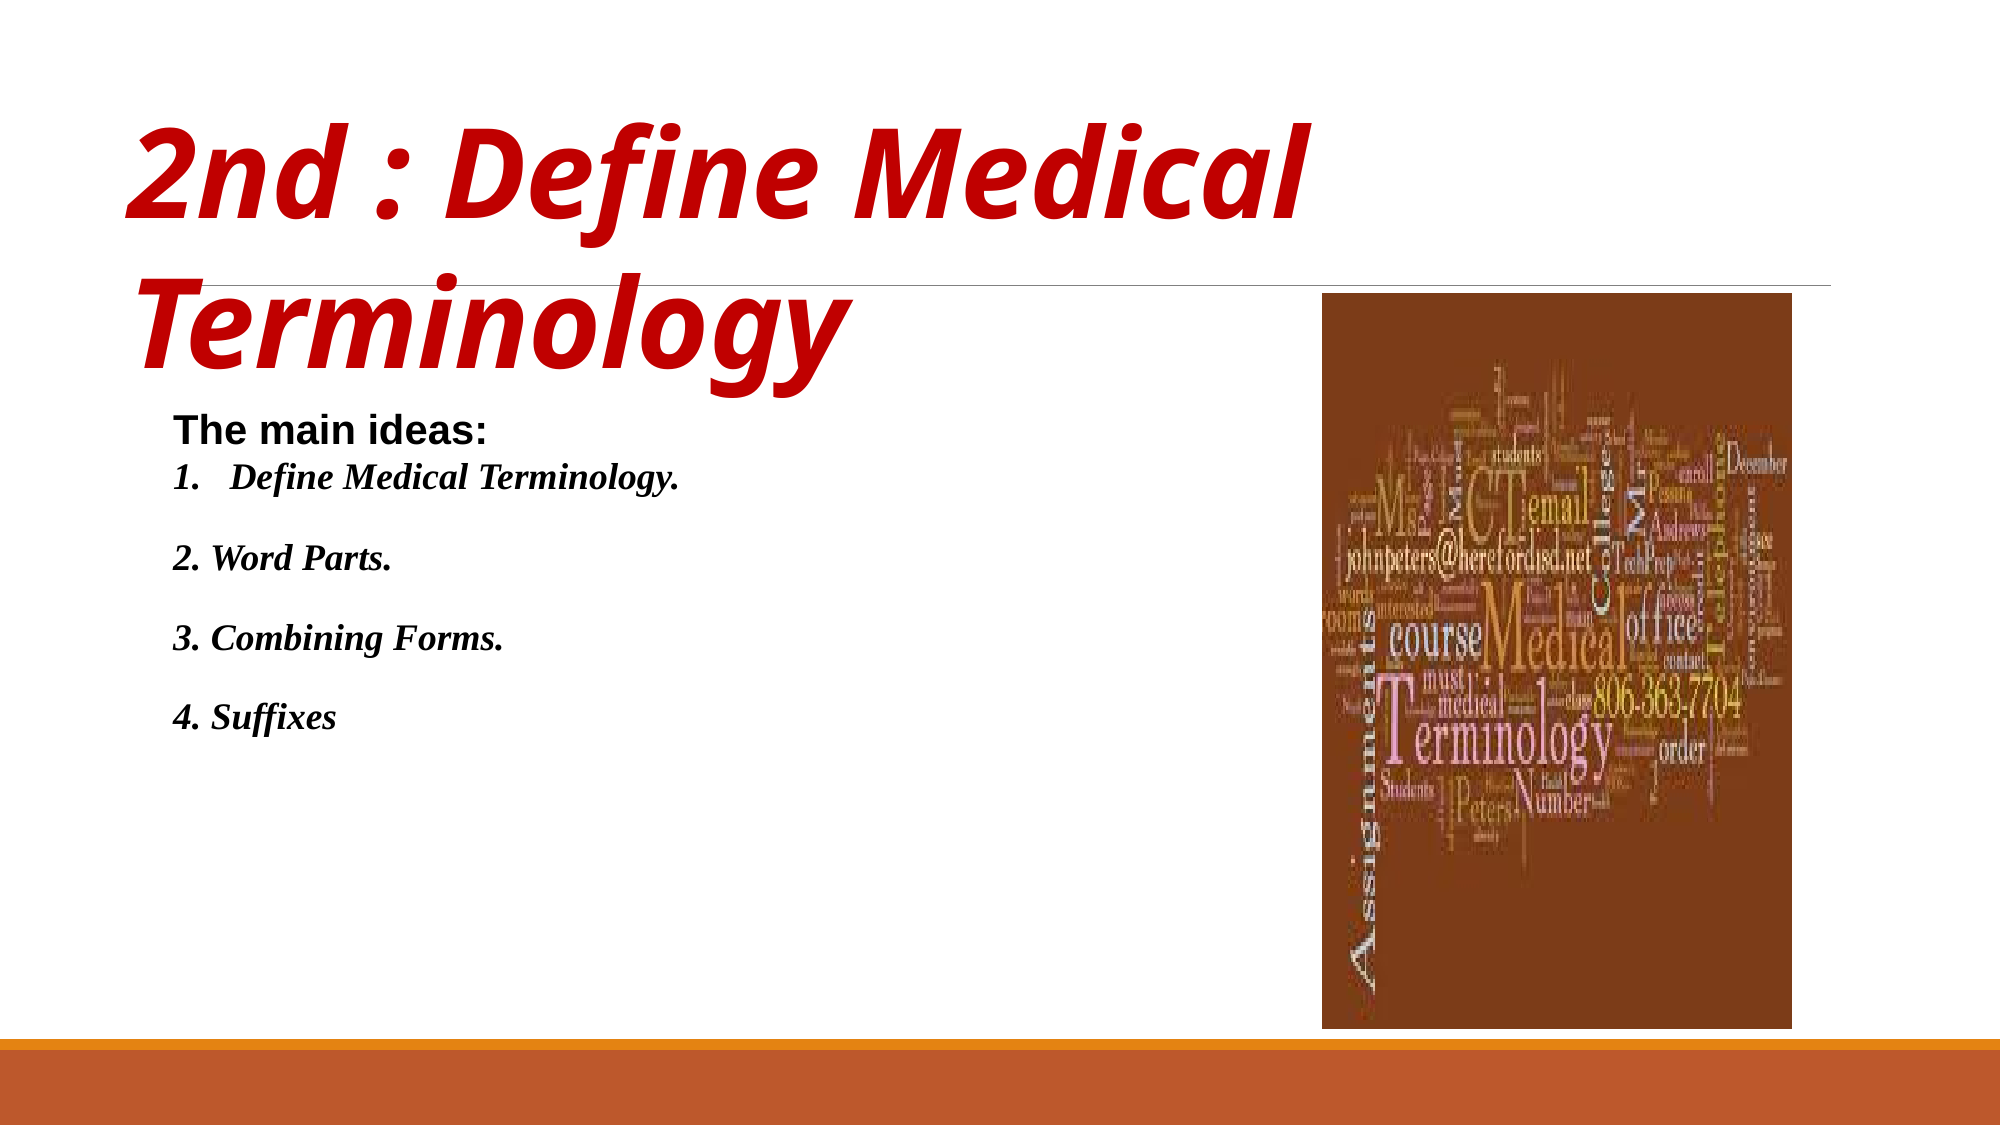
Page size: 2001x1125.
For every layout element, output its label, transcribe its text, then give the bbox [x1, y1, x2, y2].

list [1321, 293, 1792, 1030]
text_box The main ideas: Define Medical Terminology. 2. Word Parts. 3. Combining Forms. 4. Suffixes [158, 395, 1251, 745]
text_box 2nd : Define Medical Terminology [114, 86, 1900, 402]
